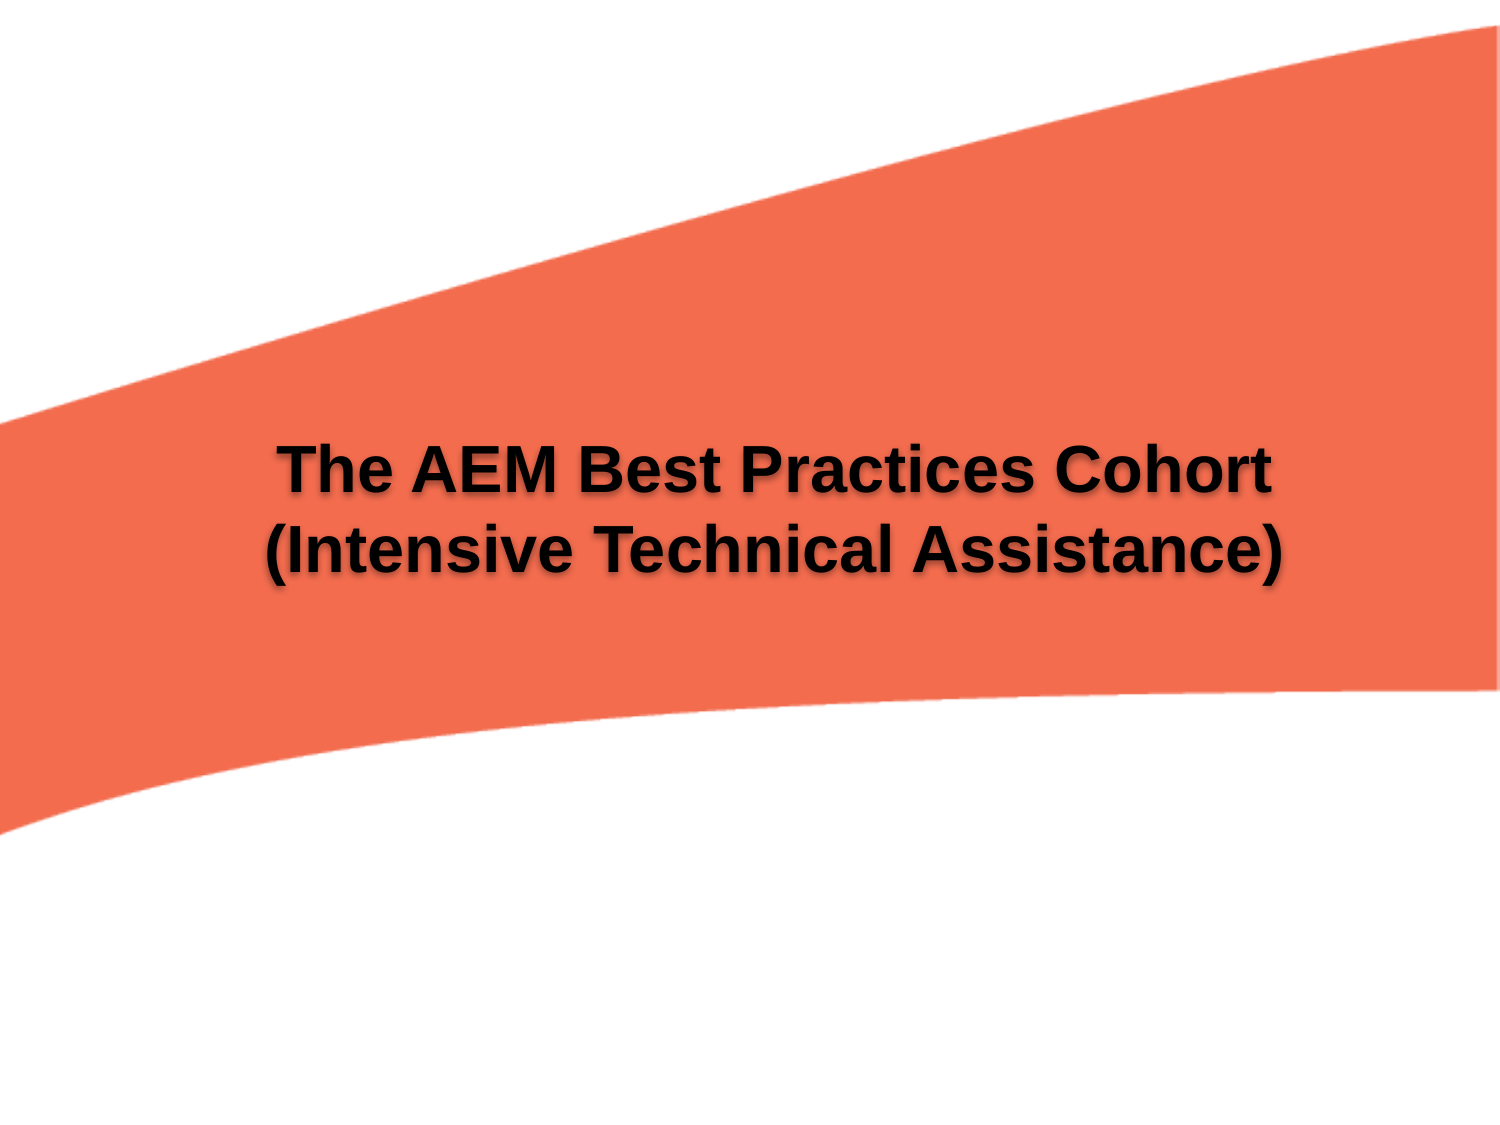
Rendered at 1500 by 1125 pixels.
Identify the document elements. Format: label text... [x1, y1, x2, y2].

title The AEM Best Practices Cohort (Intensive Technical Assistance) [99, 412, 1451, 601]
picture [0, 24, 1500, 838]
